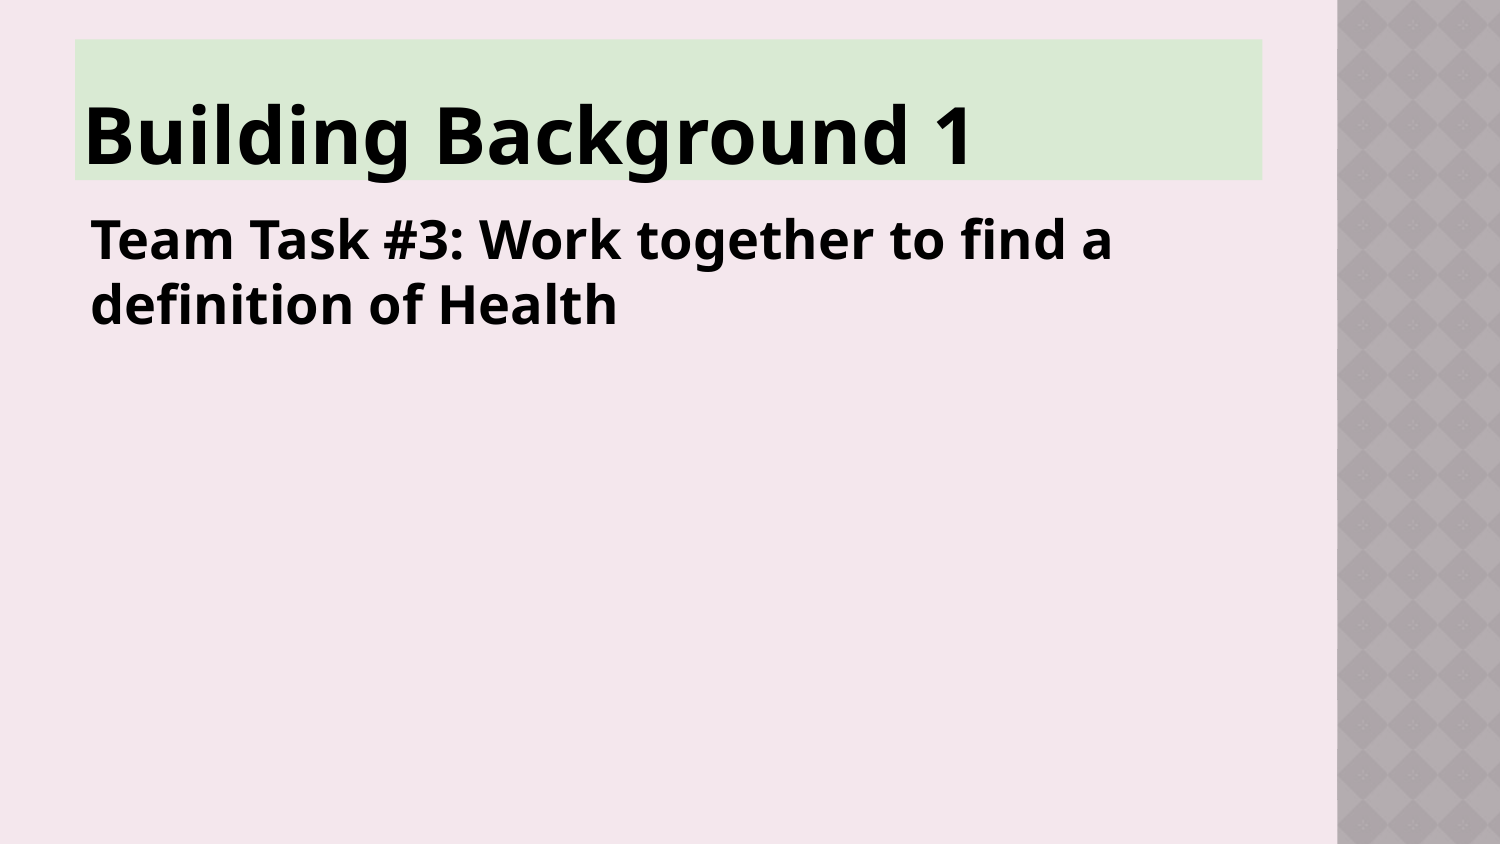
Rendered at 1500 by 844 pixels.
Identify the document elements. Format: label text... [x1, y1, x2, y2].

list Team Task #3: Work together to find a definition of Health [75, 198, 1263, 795]
title Building Background 1 [75, 39, 1263, 181]
